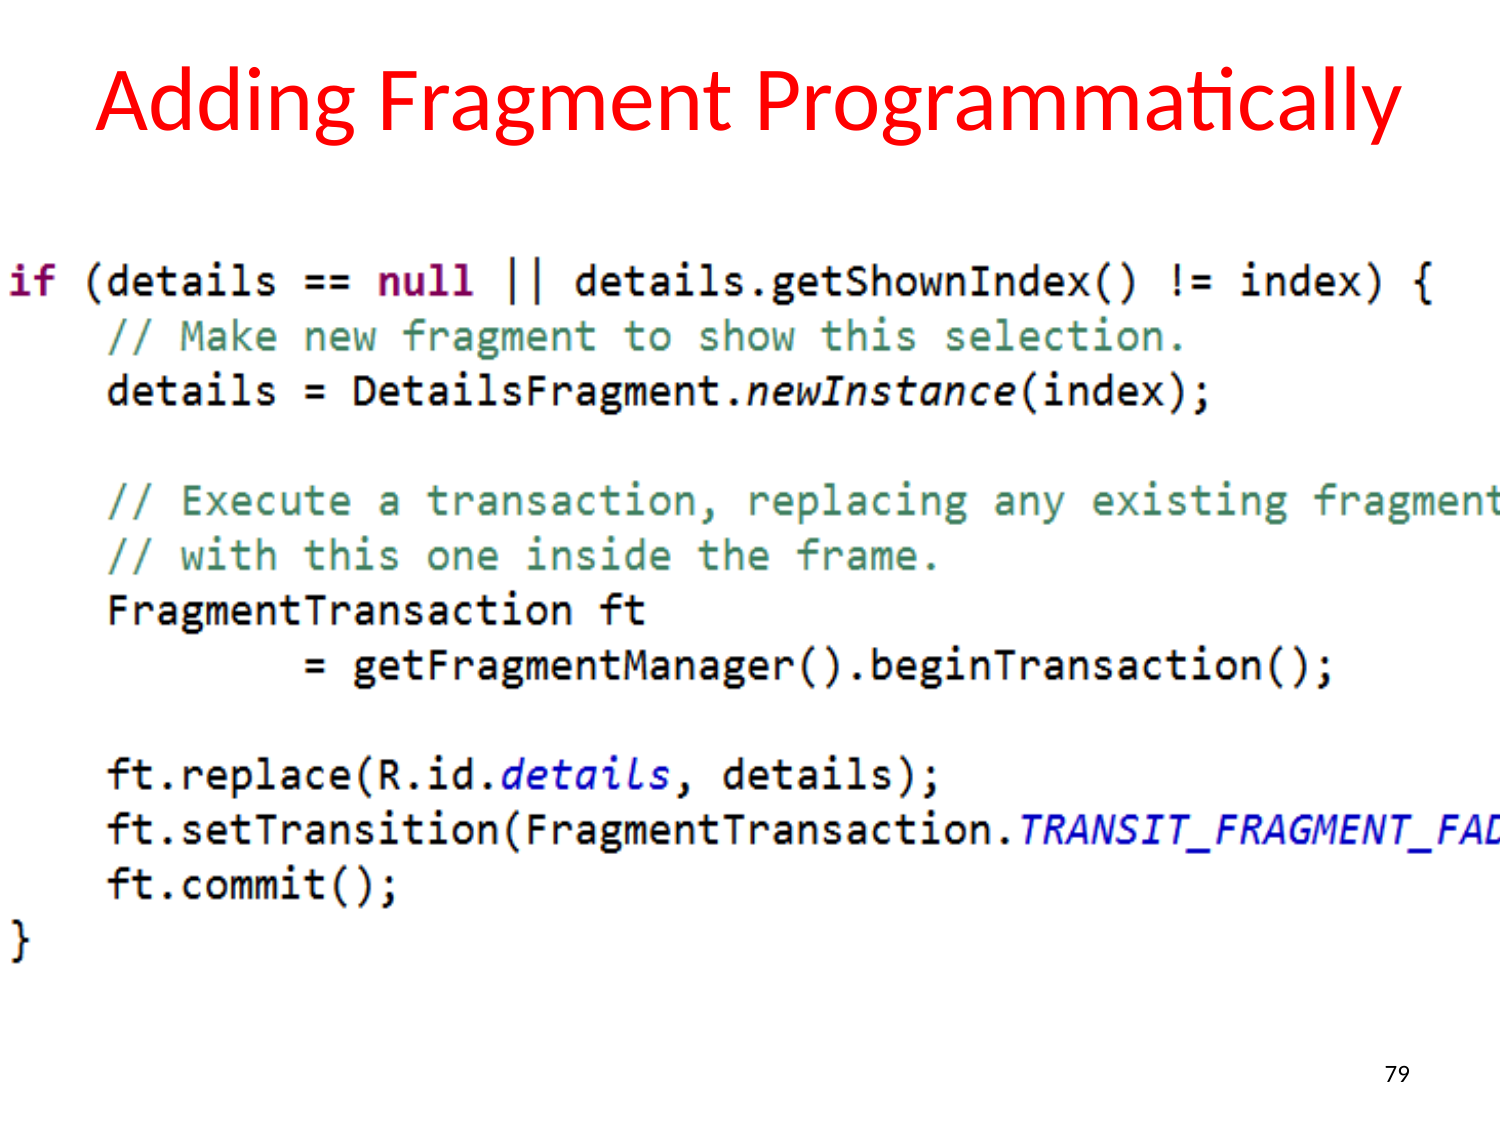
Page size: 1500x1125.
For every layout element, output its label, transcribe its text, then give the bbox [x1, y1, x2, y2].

slide_number 79 [1074, 1042, 1425, 1103]
picture [1, 237, 1500, 976]
title Adding Fragment Programmatically [75, 0, 1425, 188]
